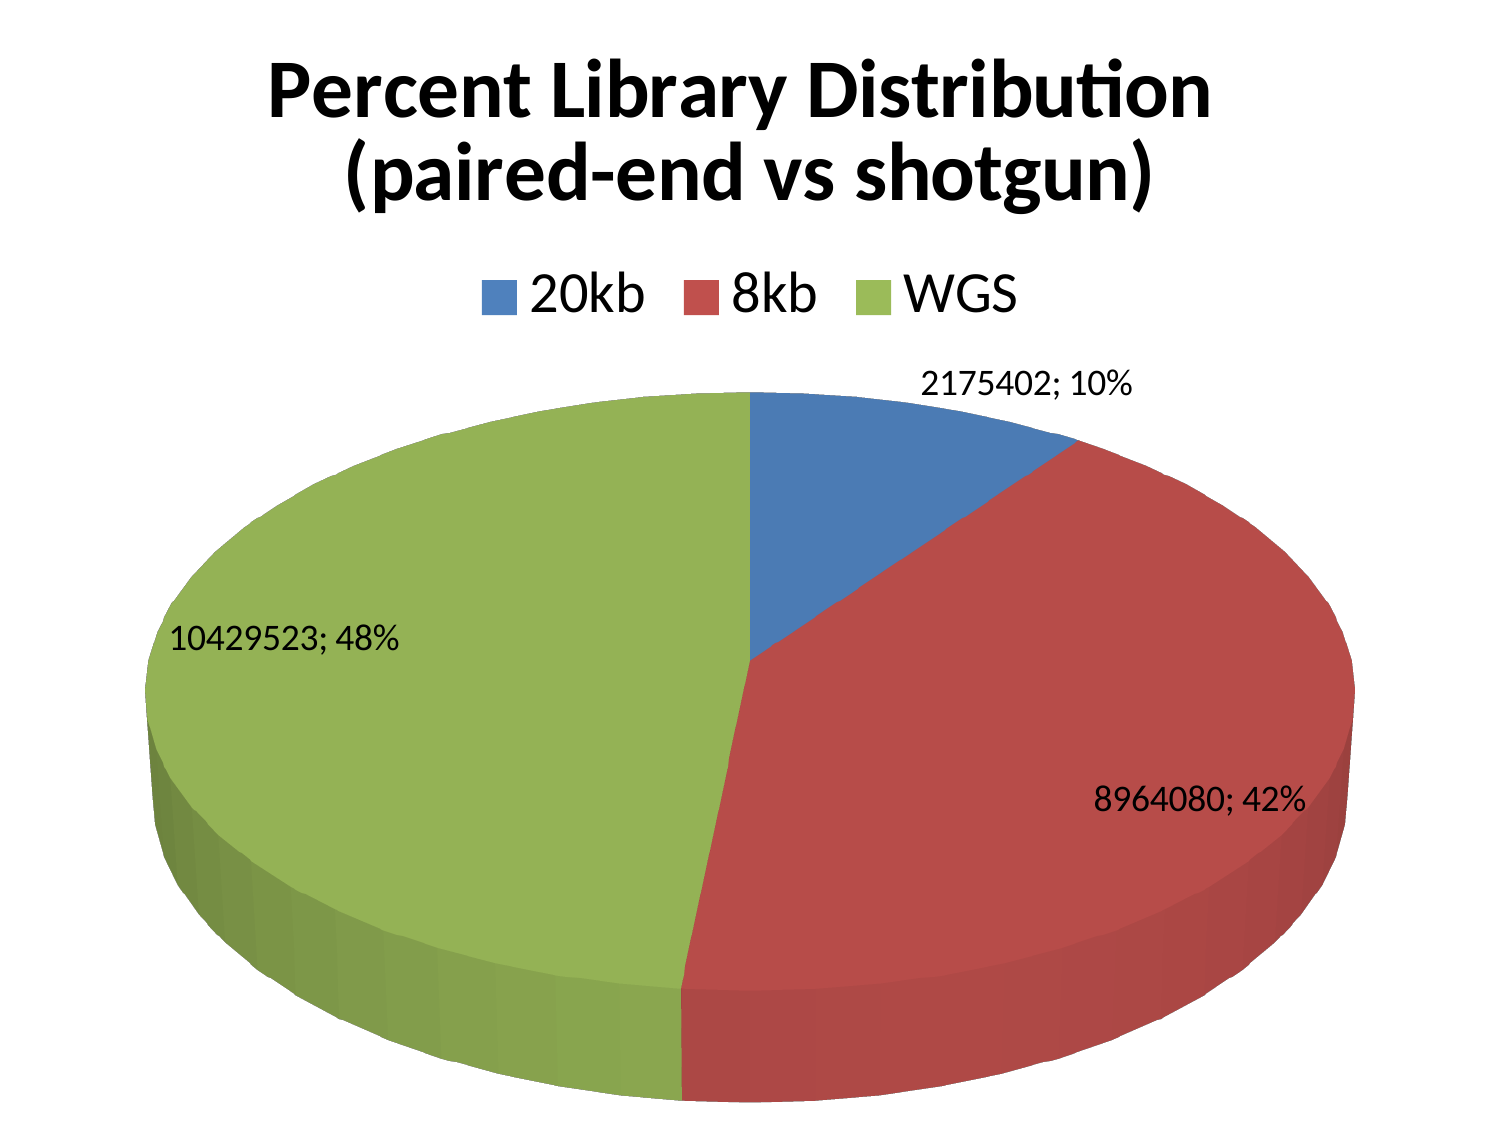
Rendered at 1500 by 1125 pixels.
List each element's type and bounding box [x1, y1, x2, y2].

chart [0, 0, 1500, 1125]
